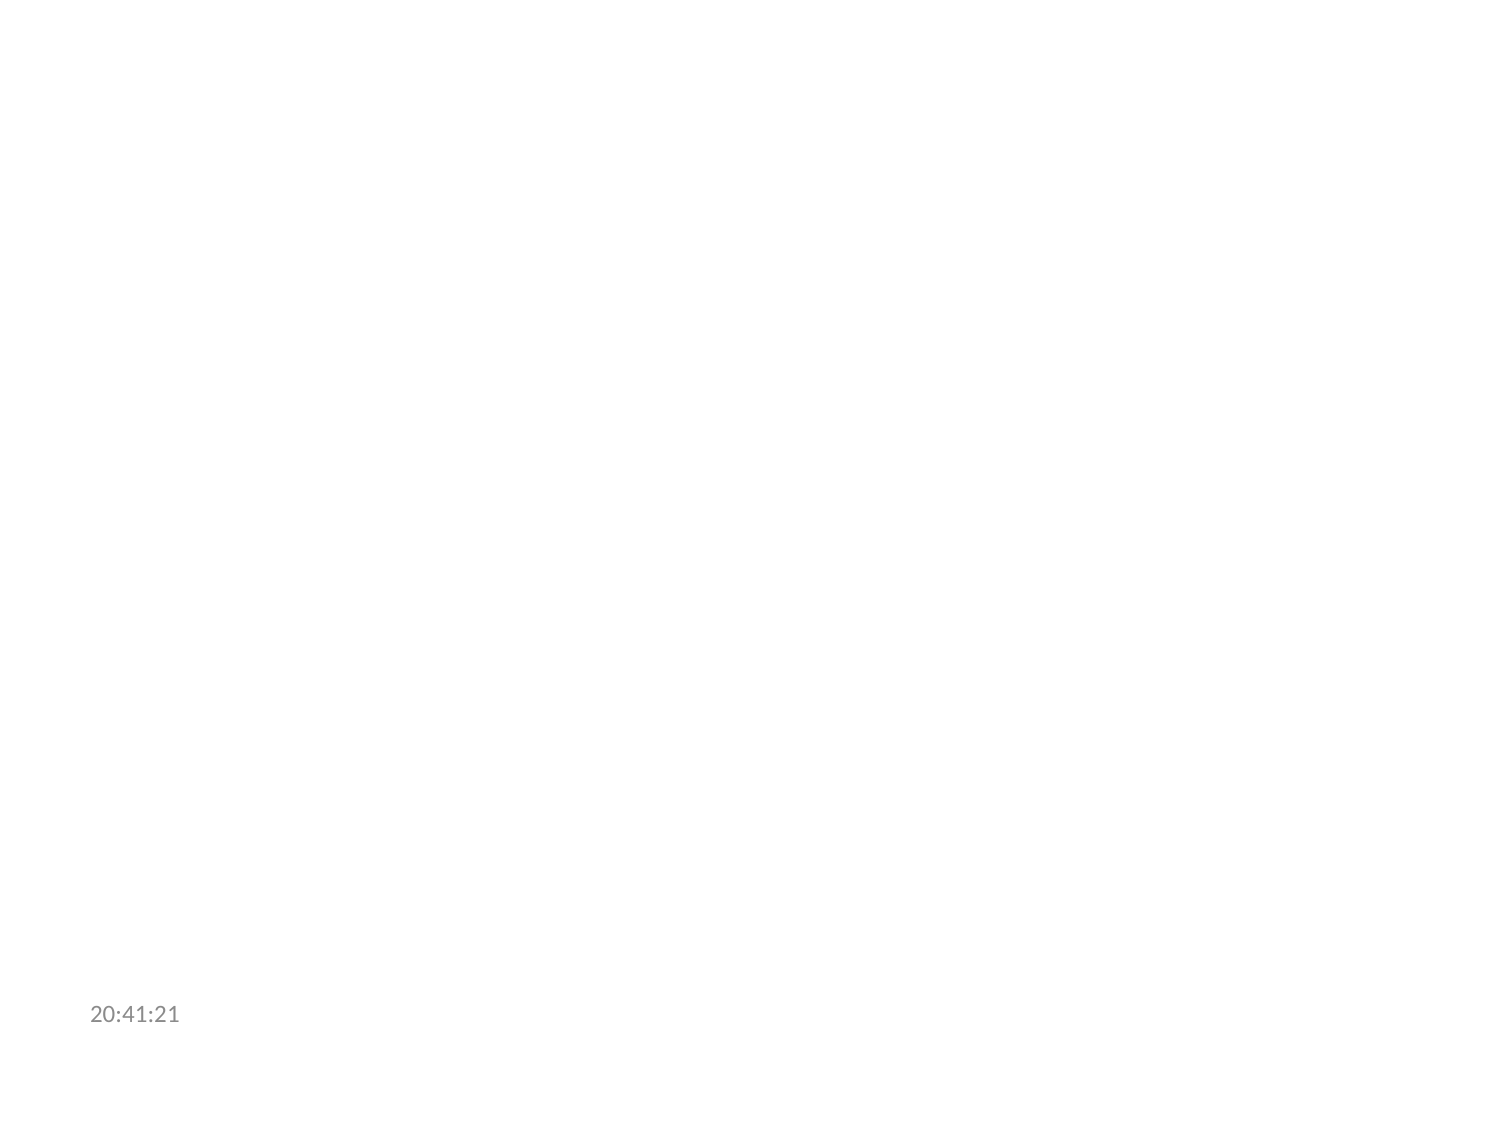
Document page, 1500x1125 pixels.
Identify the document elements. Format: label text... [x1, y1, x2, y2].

text_box 15:35:09 [75, 982, 425, 1043]
